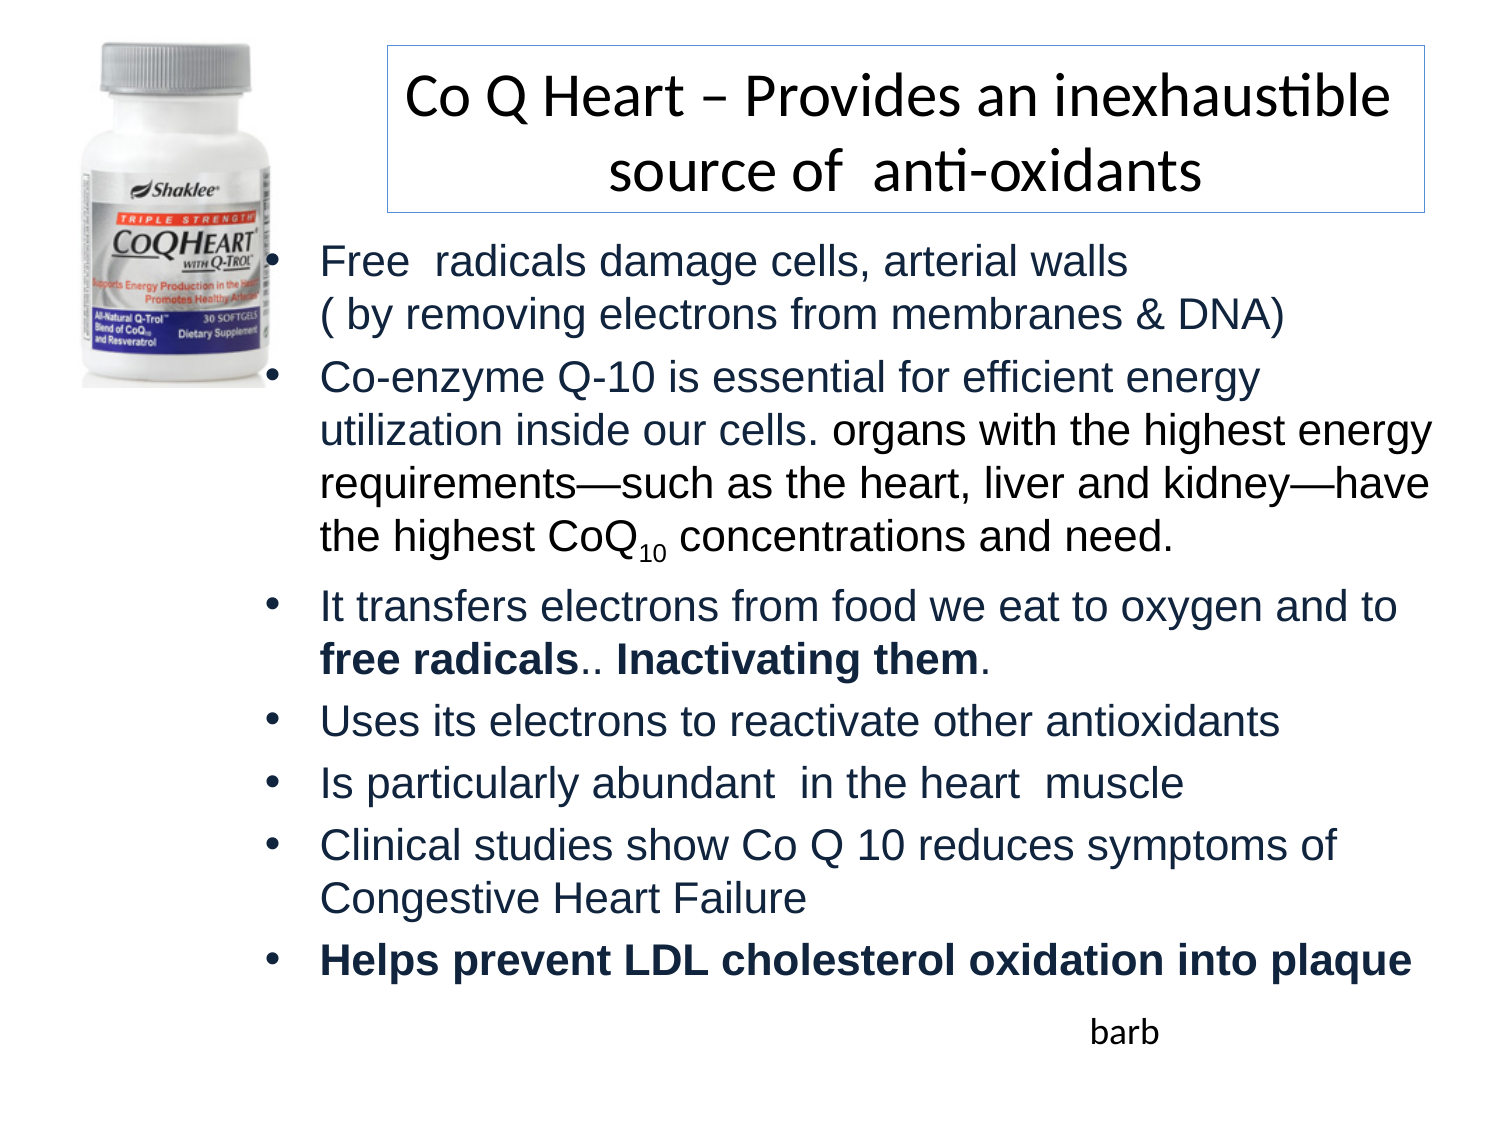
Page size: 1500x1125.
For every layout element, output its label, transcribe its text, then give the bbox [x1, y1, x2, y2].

list Free radicals damage cells, arterial walls ( by removing electrons from membranes & DNA) Co-enzyme Q-10 is essential for efficient energy utilization inside our cells. organs with the highest energy requirements—such as the heart, liver and kidney—have the highest CoQ10 concentrations and need. It transfers electrons from food we eat to oxygen and to free radicals.. Inactivating them. Uses its electrons to reactivate other antioxidants Is particularly abundant in the heart muscle Clinical studies show Co Q 10 reduces symptoms of Congestive Heart Failure Helps prevent LDL cholesterol oxidation into plaque [249, 224, 1450, 1088]
title Co Q Heart – Provides an inexhaustible source of anti-oxidants [387, 45, 1425, 213]
text_box barb [1074, 999, 1438, 1060]
picture [0, 37, 351, 388]
